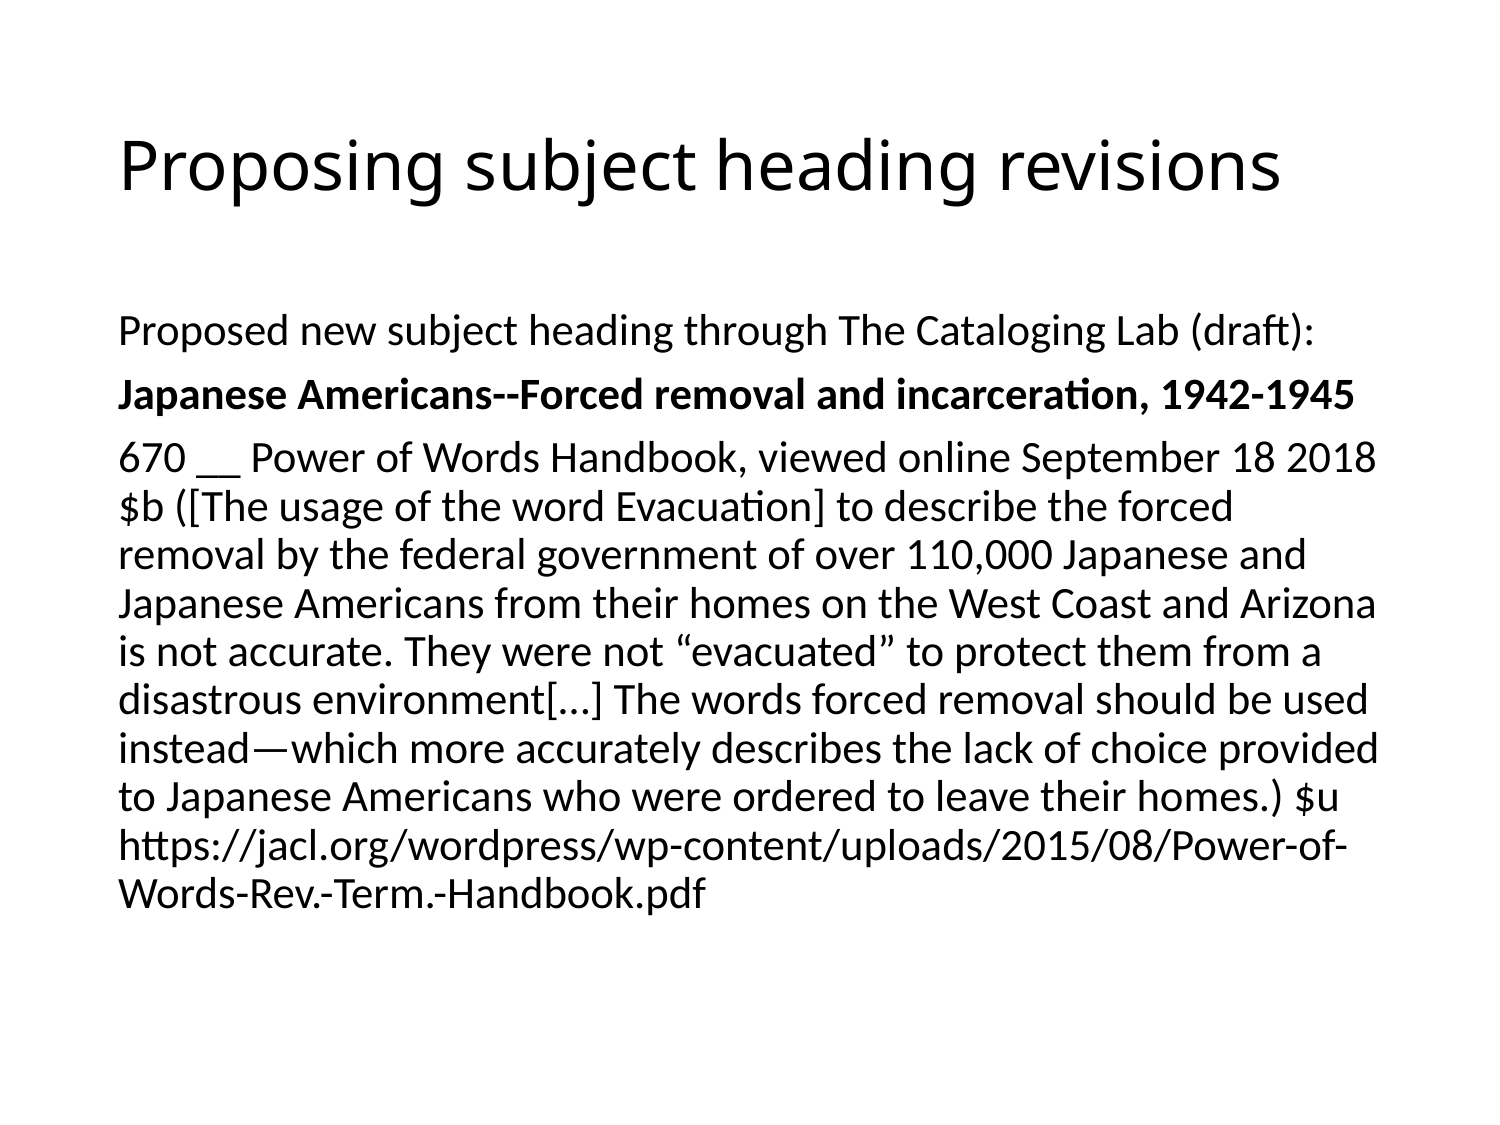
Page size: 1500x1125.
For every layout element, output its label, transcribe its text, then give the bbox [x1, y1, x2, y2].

list Proposed new subject heading through The Cataloging Lab (draft): Japanese Americans--Forced removal and incarceration, 1942-1945 670 __ Power of Words Handbook, viewed online September 18 2018 $b ([The usage of the word Evacuation] to describe the forced removal by the federal government of over 110,000 Japanese and Japanese Americans from their homes on the West Coast and Arizona is not accurate. They were not “evacuated” to protect them from a disastrous environment[…] The words forced removal should be used instead—which more accurately describes the lack of choice provided to Japanese Americans who were ordered to leave their homes.) $u https://jacl.org/wordpress/wp-content/uploads/2015/08/Power-of-Words-Rev.-Term.-Handbook.pdf [103, 299, 1397, 1014]
title Proposing subject heading revisions [103, 59, 1397, 278]
